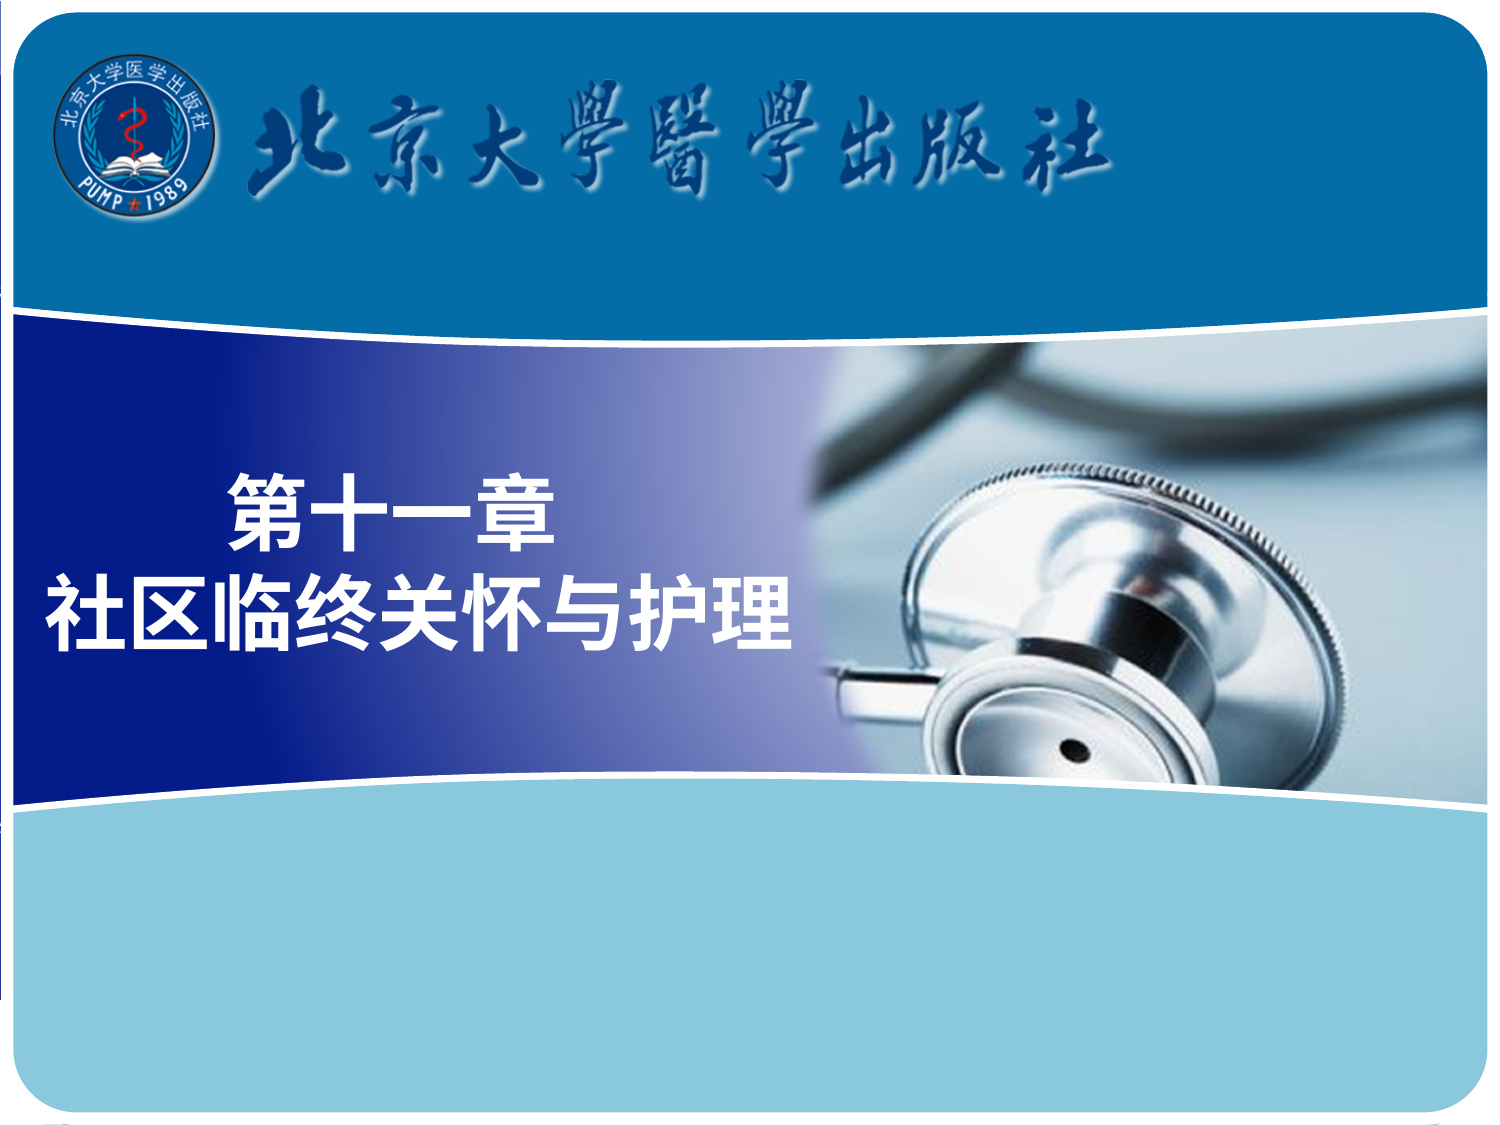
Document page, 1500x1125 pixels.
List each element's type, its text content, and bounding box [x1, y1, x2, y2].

picture [53, 54, 1117, 225]
picture [14, 315, 1487, 805]
title 第十一章 社区临终关怀与护理 [17, 373, 822, 749]
